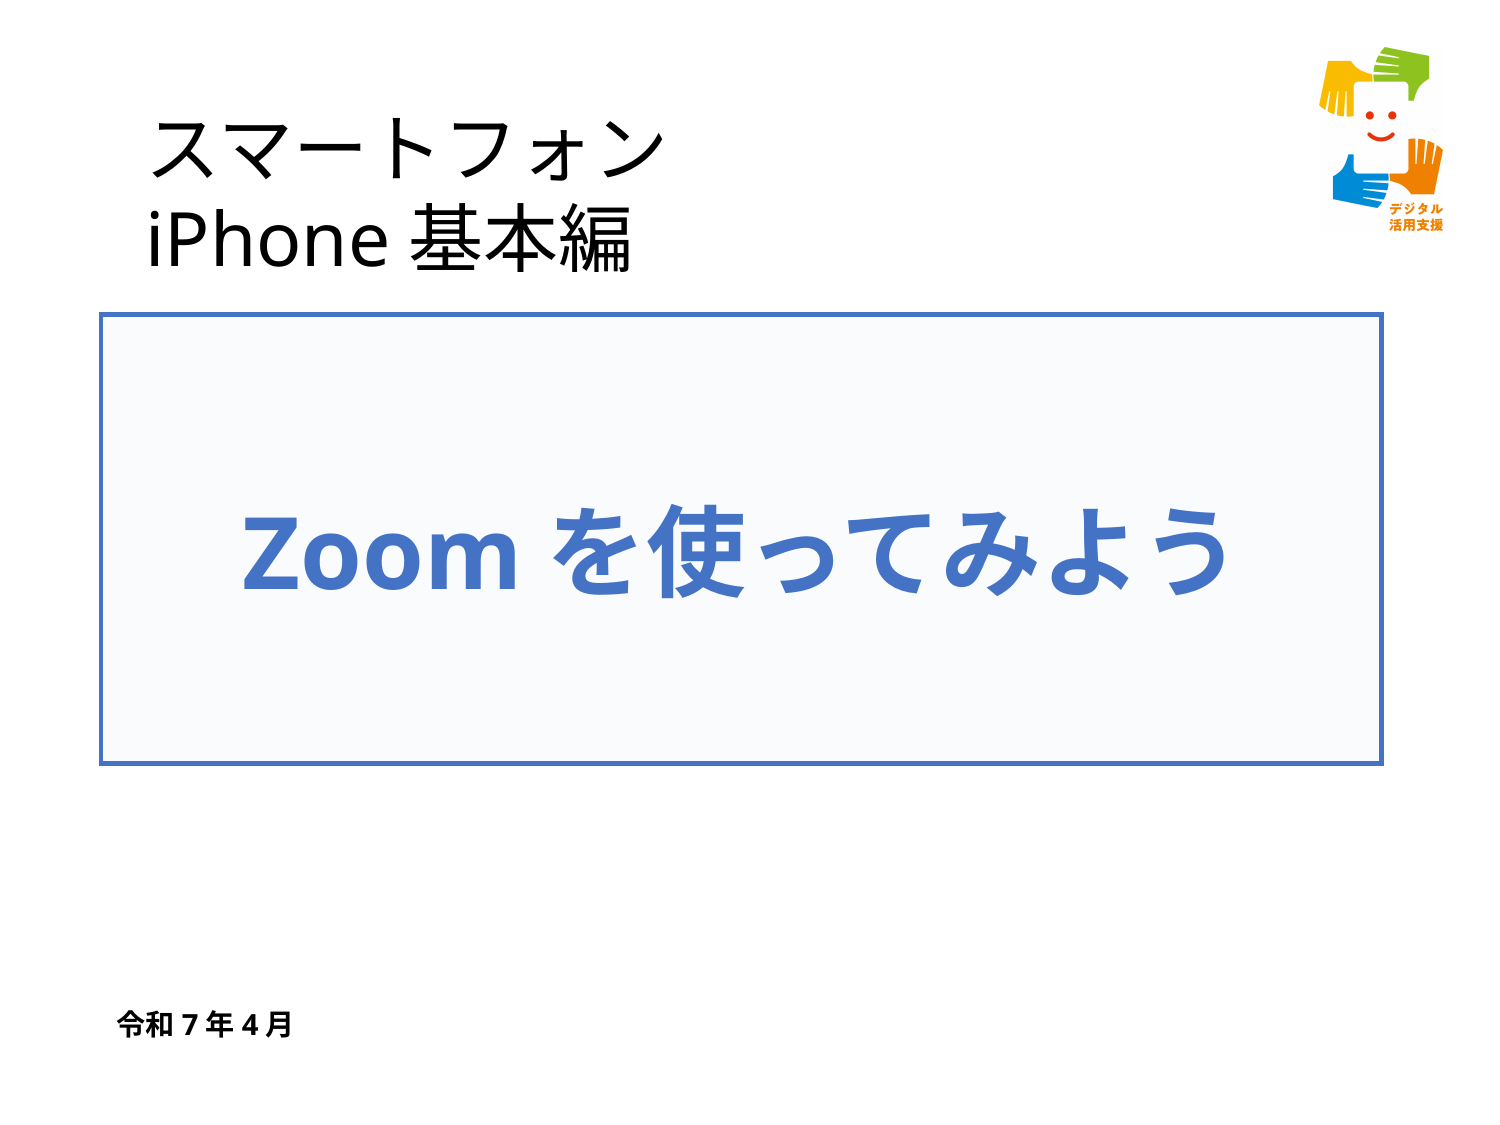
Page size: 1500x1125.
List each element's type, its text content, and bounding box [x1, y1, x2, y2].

text_box Zoomを使ってみよう [101, 378, 1383, 697]
text_box スマートフォン iPhone基本編 [130, 93, 1195, 289]
text_box 令和7年4月 [101, 998, 456, 1049]
picture [1319, 47, 1443, 231]
